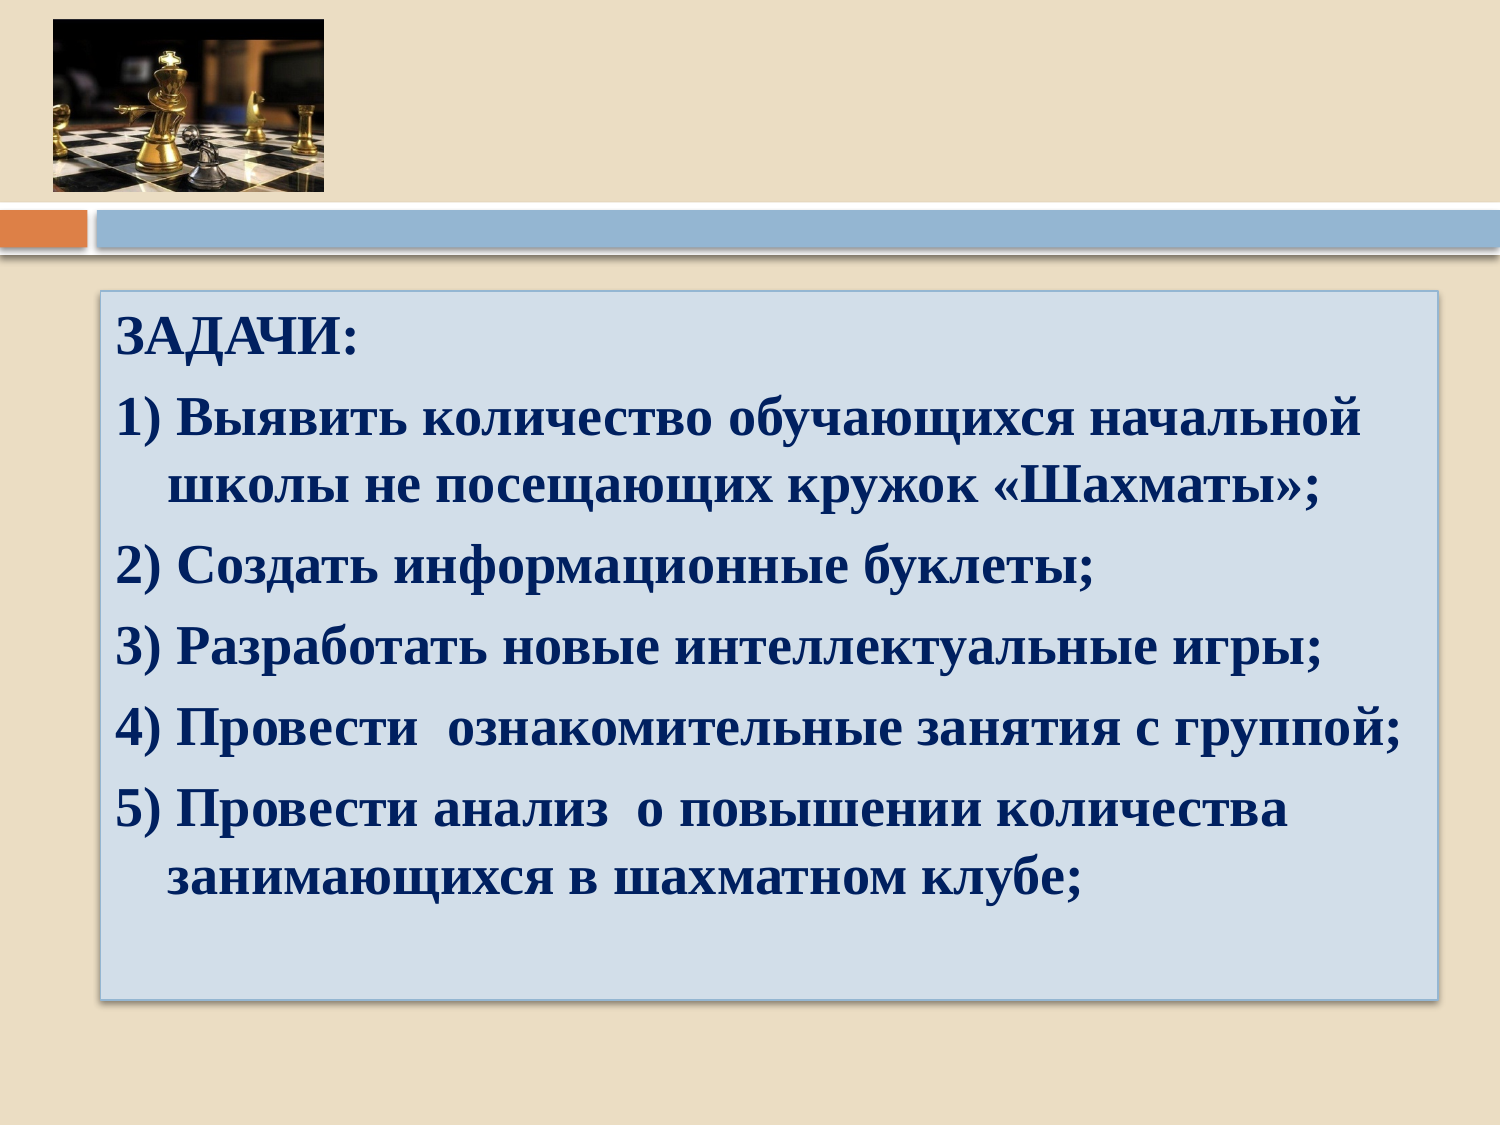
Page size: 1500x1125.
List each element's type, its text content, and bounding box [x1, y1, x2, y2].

picture [52, 18, 324, 193]
list ЗАДАЧИ: 1) Выявить количество обучающихся начальной школы не посещающих кружок «Шахматы»; 2) Создать информационные буклеты; 3) Разработать новые интеллектуальные игры; 4) Провести ознакомительные занятия с группой; 5) Провести анализ о повышении количества занимающихся в шахматном клубе; [100, 290, 1439, 1001]
